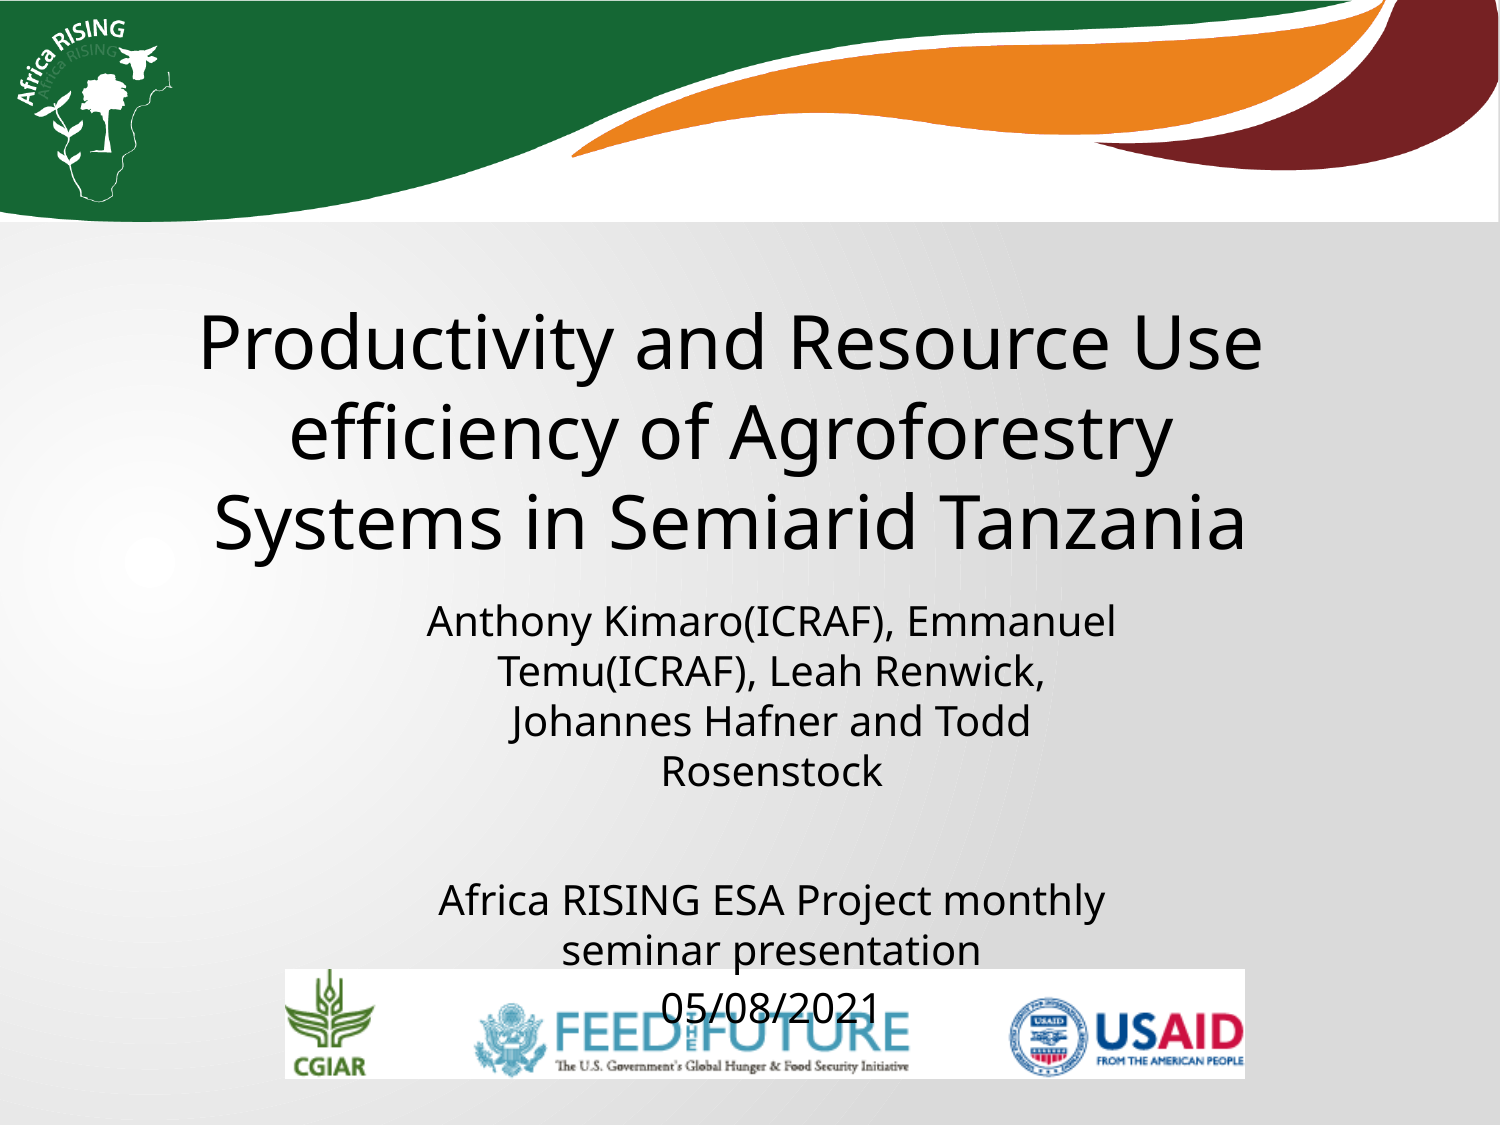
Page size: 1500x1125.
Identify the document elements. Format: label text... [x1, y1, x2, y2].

picture [285, 969, 1245, 1079]
picture [0, 0, 1499, 222]
list Productivity and Resource Use efficiency of Agroforestry Systems in Semiarid Tanzania [137, 287, 1307, 475]
list Anthony Kimaro(ICRAF), Emmanuel Temu(ICRAF), Leah Renwick, Johannes Hafner and Todd Rosenstock Africa RISING ESA Project monthly seminar presentation 05/08/2021 [387, 587, 1138, 775]
